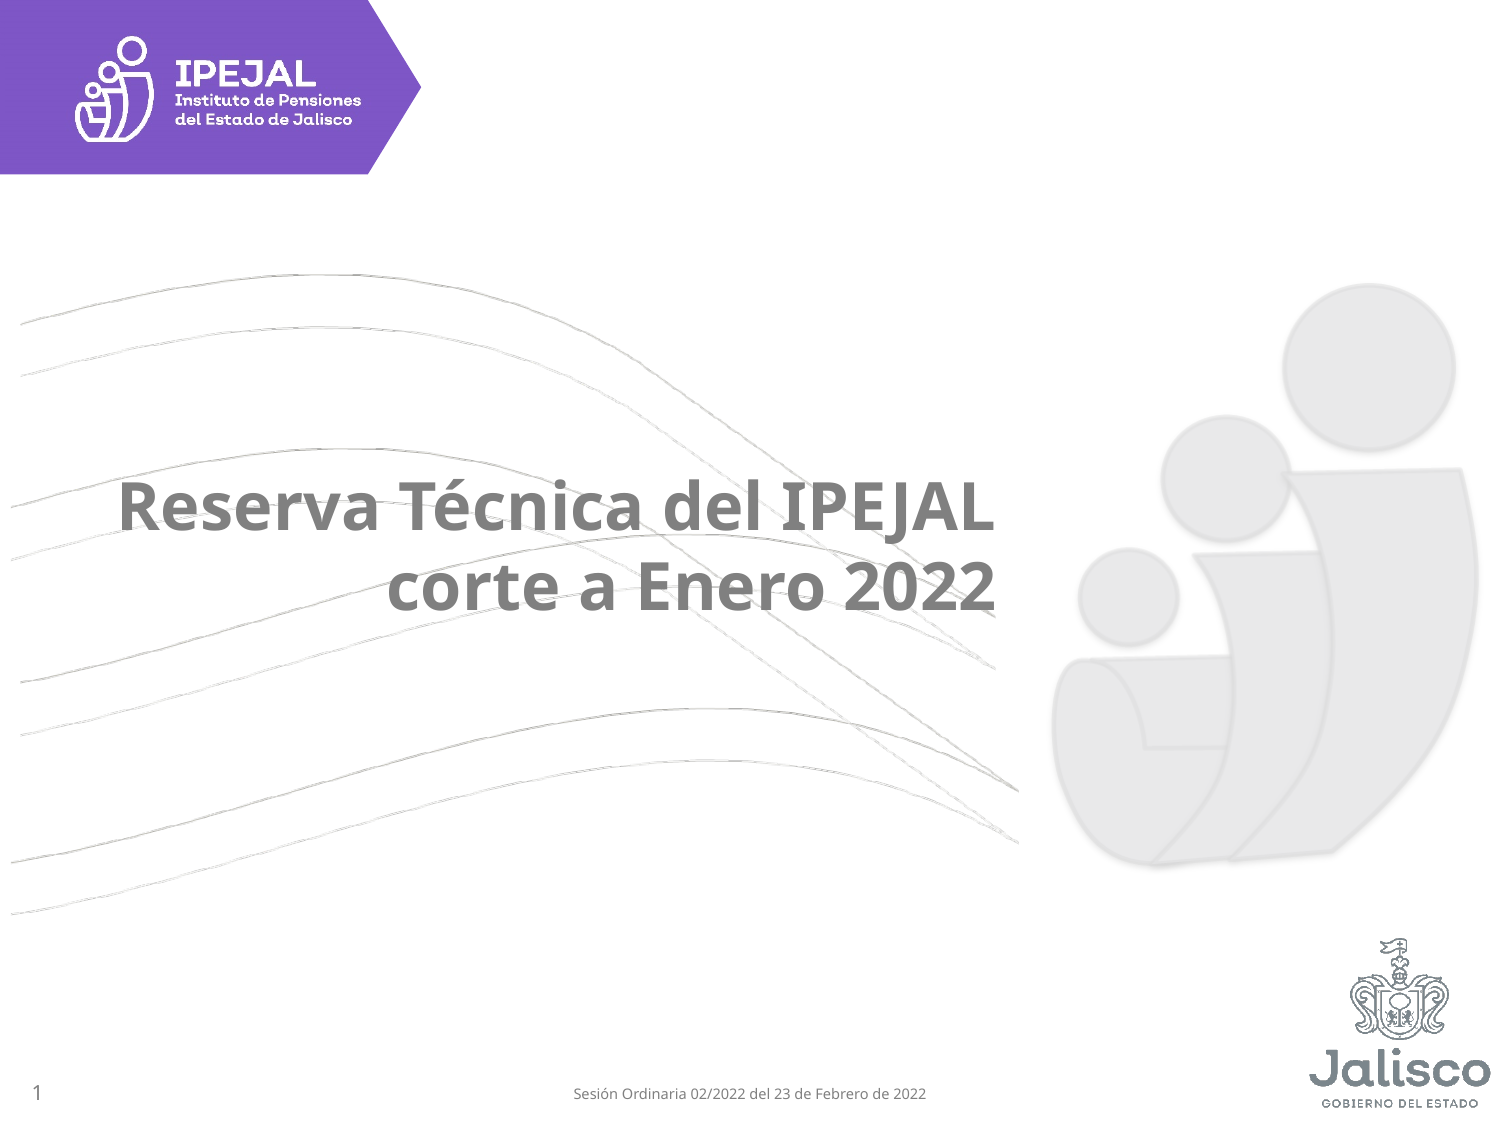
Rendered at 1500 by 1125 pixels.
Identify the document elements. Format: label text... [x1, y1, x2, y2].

picture [1273, 926, 1500, 1125]
slide_number 1 [0, 1062, 75, 1125]
picture [0, 0, 422, 175]
footer Sesión Ordinaria 02/2022 del 23 de Febrero de 2022 [468, 1065, 1032, 1125]
picture [10, 274, 1018, 927]
title Reserva Técnica del IPEJAL corte a Enero 2022 [19, 463, 1012, 705]
